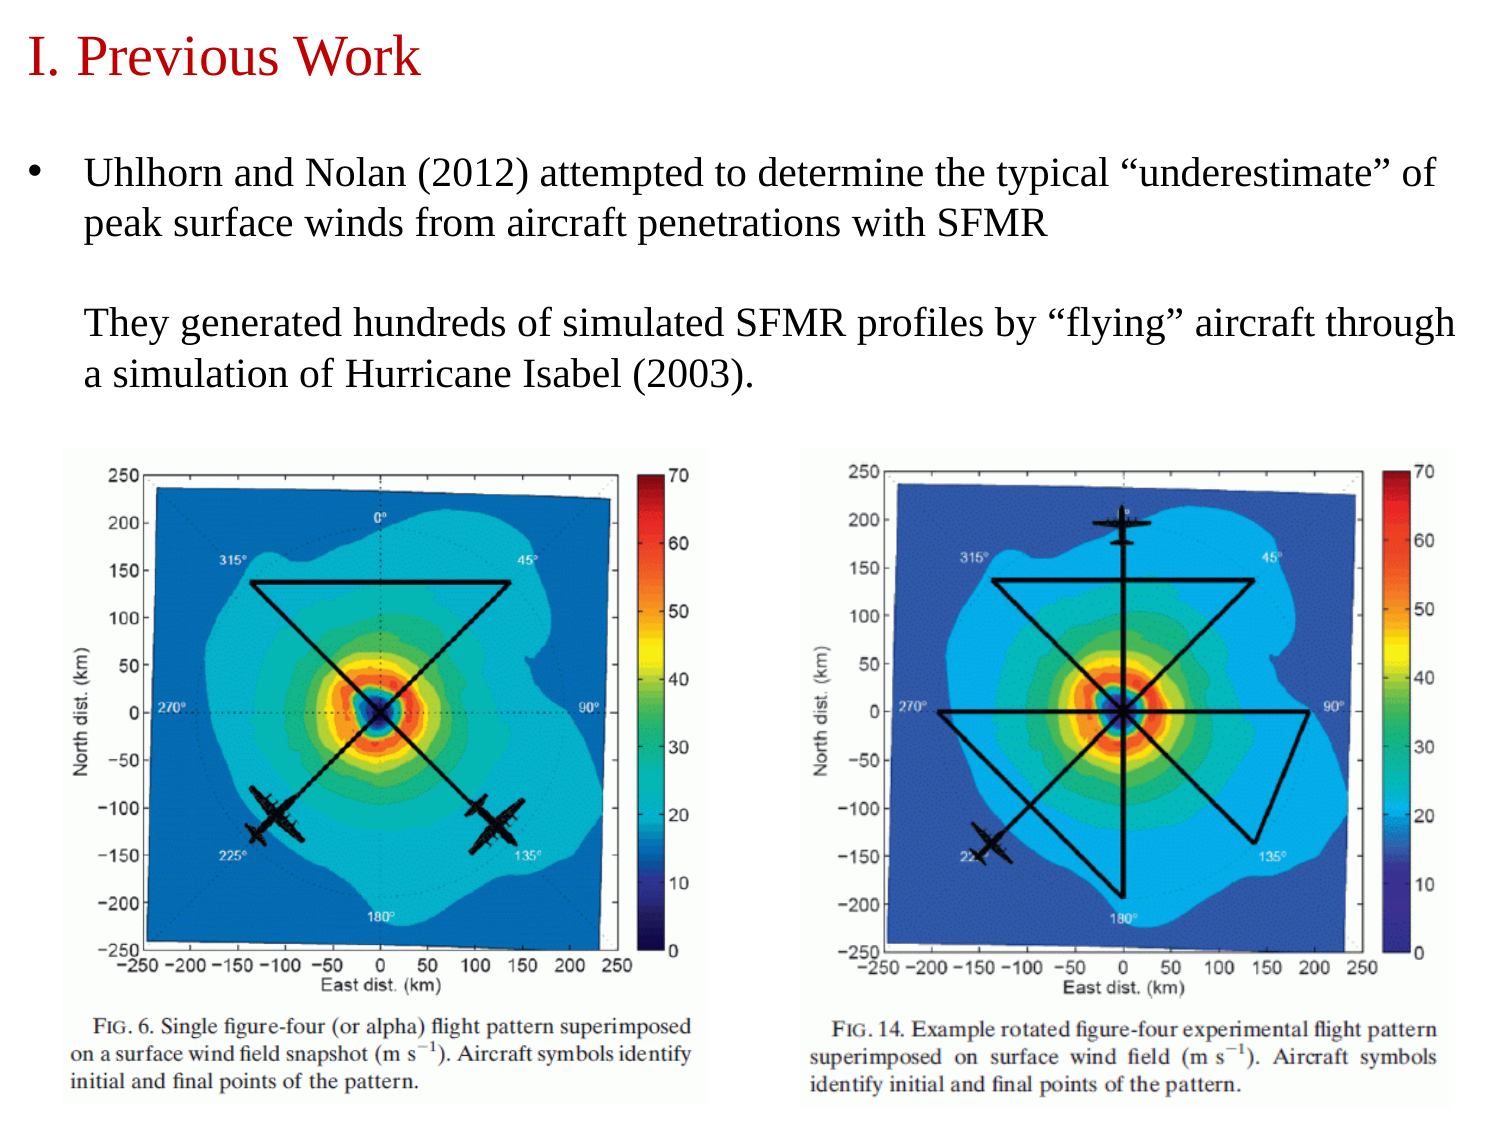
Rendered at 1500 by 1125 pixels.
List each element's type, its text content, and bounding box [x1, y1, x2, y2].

picture [799, 449, 1451, 1109]
list Uhlhorn and Nolan (2012) attempted to determine the typical “underestimate” of peak surface winds from aircraft penetrations with SFMR They generated hundreds of simulated SFMR profiles by “flying” aircraft through a simulation of Hurricane Isabel (2003). [12, 137, 1475, 418]
picture [62, 449, 708, 1106]
title I. Previous Work [12, 12, 1488, 93]
